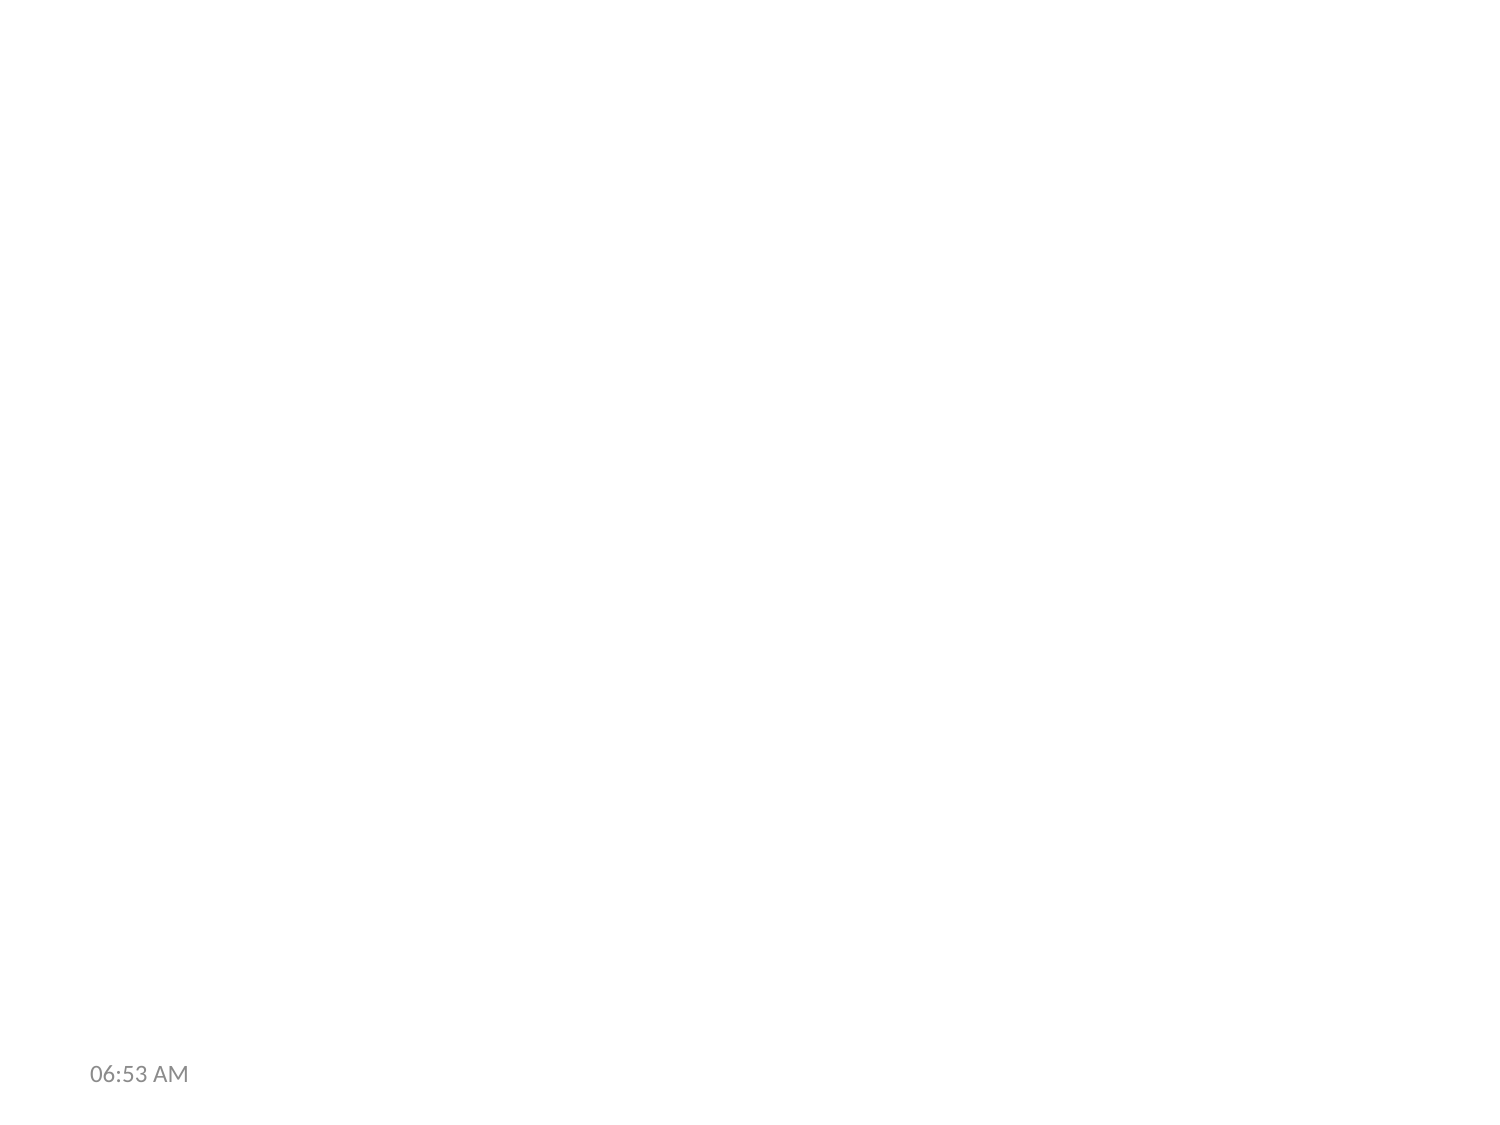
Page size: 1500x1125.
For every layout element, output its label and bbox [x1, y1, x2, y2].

slide_number [75, 1042, 425, 1103]
